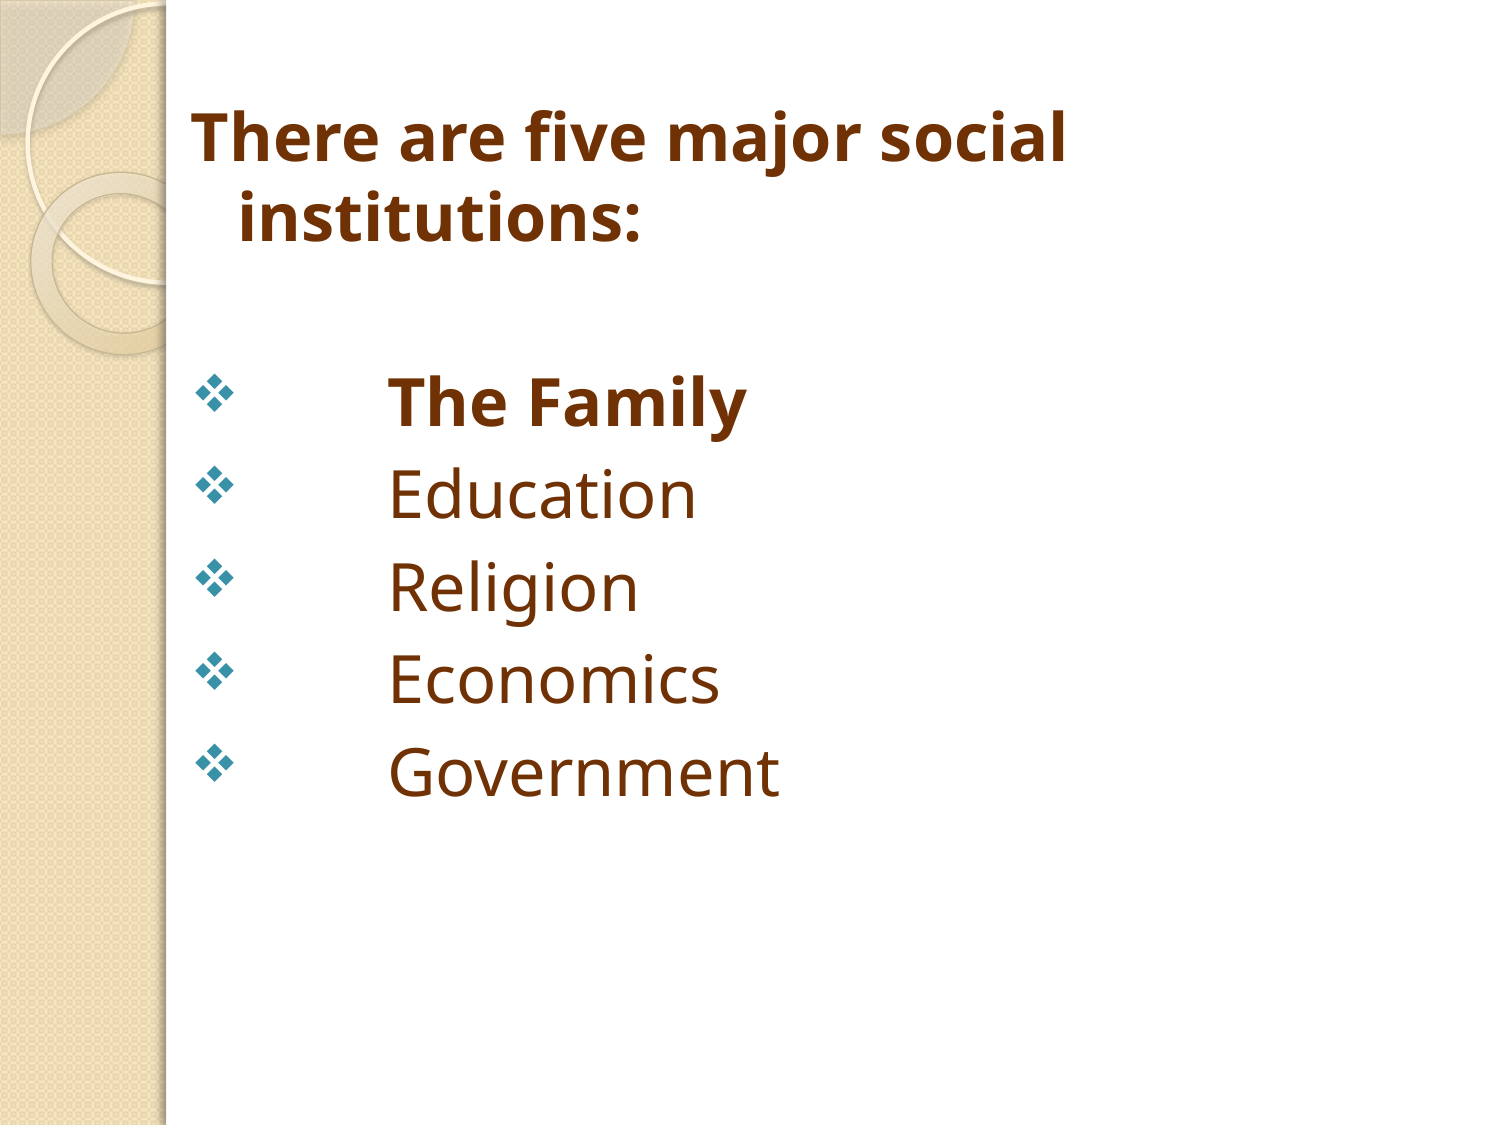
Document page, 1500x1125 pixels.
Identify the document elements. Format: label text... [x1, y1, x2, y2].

list There are five major social institutions: The Family Education Religion Economics Government [162, 87, 1430, 875]
